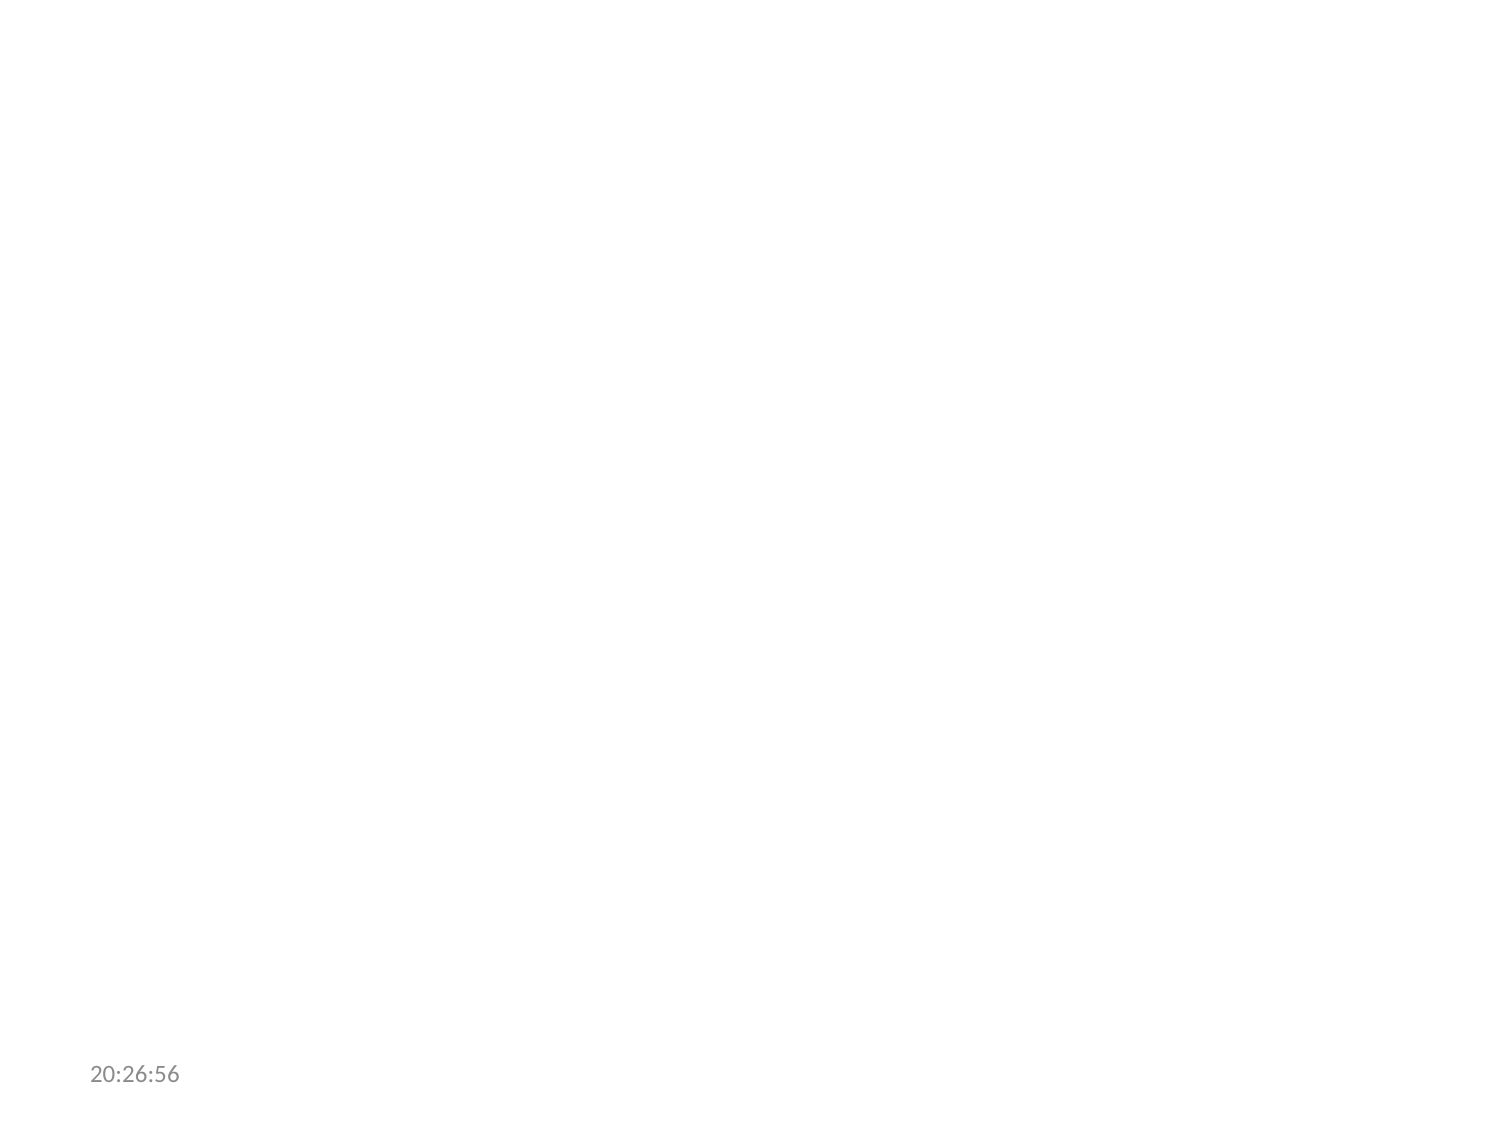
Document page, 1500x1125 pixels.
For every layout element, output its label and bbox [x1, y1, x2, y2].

slide_number [75, 1042, 425, 1103]
